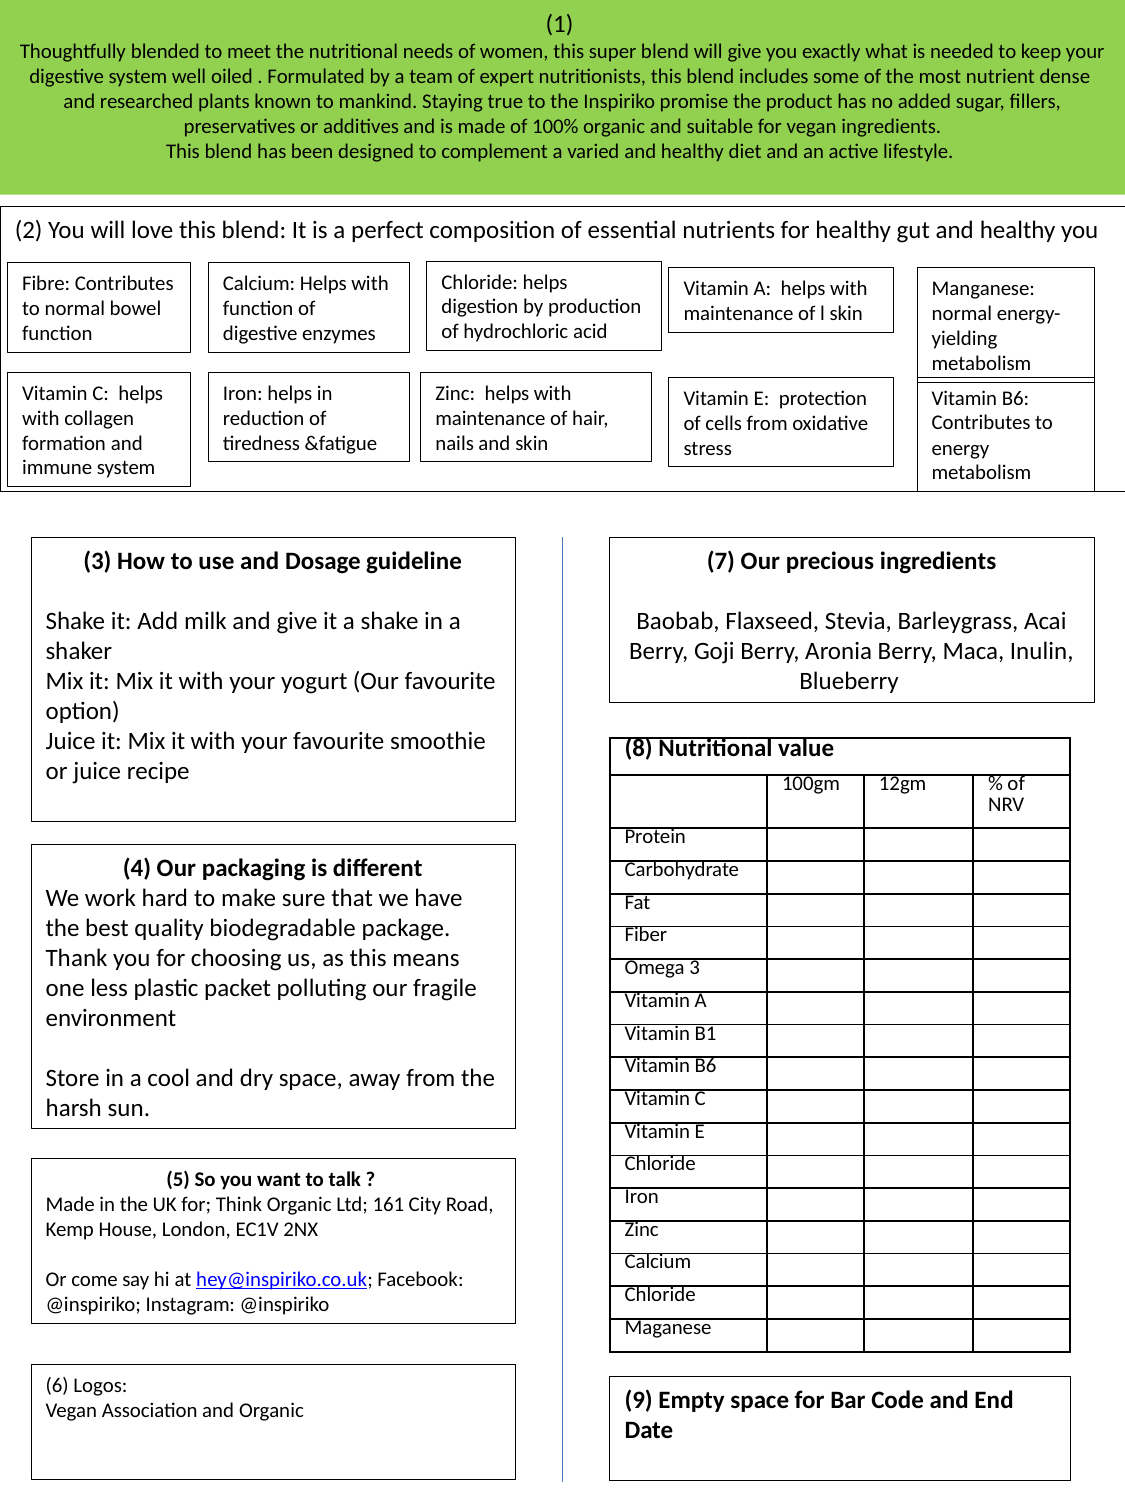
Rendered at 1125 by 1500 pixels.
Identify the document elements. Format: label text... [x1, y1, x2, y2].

table_cell [768, 862, 863, 893]
text_box Vitamin C: helps with collagen formation and immune system [7, 371, 191, 487]
table_cell [865, 1025, 972, 1056]
text_box Vitamin A: helps with maintenance of l skin [668, 267, 894, 332]
table_cell [768, 1287, 863, 1318]
text_box Iron: helps in reduction of tiredness &fatigue [208, 371, 409, 462]
table_cell [768, 927, 863, 958]
text_box Zinc: helps with maintenance of hair, nails and skin [420, 371, 651, 462]
table_cell [768, 1222, 863, 1253]
table_cell [974, 1124, 1069, 1155]
table_cell Vitamin A [611, 993, 766, 1024]
table_cell Chloride [611, 1287, 766, 1318]
table_cell [768, 1189, 863, 1220]
table_cell [974, 862, 1069, 893]
table_cell [865, 1287, 972, 1318]
text_box Calcium: Helps with function of digestive enzymes [208, 262, 409, 352]
table_cell [865, 960, 972, 991]
table_cell [611, 776, 766, 827]
table_cell [768, 1025, 863, 1056]
table_cell [974, 895, 1069, 926]
table_cell [974, 829, 1069, 860]
table_cell [768, 895, 863, 926]
table_cell [865, 1058, 972, 1089]
table_cell % of NRV [974, 776, 1069, 827]
table_header (8) Nutritional value [611, 739, 1069, 774]
text_box (4) Our packaging is different We work hard to make sure that we have the best quality biodegradable package. Thank you for choosing us, as this means one less plastic packet polluting our fragile environment Store in a cool and dry space, away from the harsh sun. [30, 844, 516, 1129]
table_cell Vitamin B6 [611, 1058, 766, 1089]
table_cell Protein [611, 829, 766, 860]
text_box Chloride: helps digestion by production of hydrochloric acid [426, 260, 662, 351]
table_cell Chloride [611, 1156, 766, 1187]
table_cell [974, 1091, 1069, 1122]
table_cell Fat [611, 895, 766, 926]
text_box (7) Our precious ingredients Baobab, Flaxseed, Stevia, Barleygrass, Acai Berry, Goji Berry, Aronia Berry, Maca, Inulin, Blueberry [609, 537, 1094, 702]
table_cell Vitamin E [611, 1124, 766, 1155]
text_box (1) Thoughtfully blended to meet the nutritional needs of women, this super blend will give you exactly what is needed to keep your digestive system well oiled . Formulated by a team of expert nutritionists, this blend includes some of the most nutrient dense and researched plants known to mankind. Staying true to the Inspiriko promise the product has no added sugar, fillers, preservatives or additives and is made of 100% organic and suitable for vegan ingredients. This blend has been designed to complement a varied and healthy diet and an active lifestyle. [0, 0, 1125, 195]
text_box Vitamin B6: Contributes to energy metabolism [916, 376, 1094, 492]
table_cell [974, 927, 1069, 958]
table_cell [768, 1254, 863, 1285]
table_cell [865, 1320, 972, 1351]
table_cell [768, 1058, 863, 1089]
table_cell [865, 1156, 972, 1187]
table_cell [974, 1058, 1069, 1089]
table_cell [768, 960, 863, 991]
text_box Manganese: normal energy-yielding metabolism [916, 267, 1094, 376]
table_cell [768, 1320, 863, 1351]
table_cell Omega 3 [611, 960, 766, 991]
table_cell [865, 1091, 972, 1122]
table_cell [974, 1156, 1069, 1187]
table_cell [865, 1189, 972, 1220]
table_cell [768, 1091, 863, 1122]
table_cell [865, 862, 972, 893]
table_cell [974, 1320, 1069, 1351]
table_cell [974, 1254, 1069, 1285]
table_cell Carbohydrate [611, 862, 766, 893]
table_cell [865, 1222, 972, 1253]
text_box (2) You will love this blend: It is a perfect composition of essential nutrients for healthy gut and healthy you [0, 206, 1125, 491]
table_cell Iron [611, 1189, 766, 1220]
table_cell [768, 1124, 863, 1155]
table_cell [865, 1124, 972, 1155]
text_box (6) Logos: Vegan Association and Organic [30, 1364, 516, 1479]
table_cell [974, 1222, 1069, 1253]
table_cell 12gm [865, 776, 972, 827]
text_box (5) So you want to talk ? Made in the UK for; Think Organic Ltd; 161 City Road, Kemp House, London, EC1V 2NX Or come say hi at hey@inspiriko.co.uk; Facebook: @inspiriko; Instagram: @inspiriko [30, 1158, 516, 1324]
table_cell [768, 993, 863, 1024]
text_box Vitamin E: protection of cells from oxidative stress [668, 376, 894, 467]
table_cell Vitamin C [611, 1091, 766, 1122]
table_cell [974, 1189, 1069, 1220]
table_cell [974, 993, 1069, 1024]
text_box (3) How to use and Dosage guideline Shake it: Add milk and give it a shake in a shaker Mix it: Mix it with your yogurt (Our favourite option) Juice it: Mix it with your favourite smoothie or juice recipe [30, 537, 516, 822]
table_cell 100gm [768, 776, 863, 827]
table_cell [974, 1025, 1069, 1056]
table_cell [865, 829, 972, 860]
table_cell [974, 1287, 1069, 1318]
table_cell [865, 927, 972, 958]
table_cell [865, 993, 972, 1024]
table_cell [865, 1254, 972, 1285]
table_cell [768, 829, 863, 860]
table_cell Fiber [611, 927, 766, 958]
table_cell Calcium [611, 1254, 766, 1285]
table_cell Vitamin B1 [611, 1025, 766, 1056]
text_box Fibre: Contributes to normal bowel function [7, 262, 191, 352]
text_box (9) Empty space for Bar Code and End Date [609, 1376, 1071, 1481]
table_cell [974, 960, 1069, 991]
table_cell Zinc [611, 1222, 766, 1253]
table_cell [768, 1156, 863, 1187]
table_cell [865, 895, 972, 926]
table_cell Maganese [611, 1320, 766, 1351]
